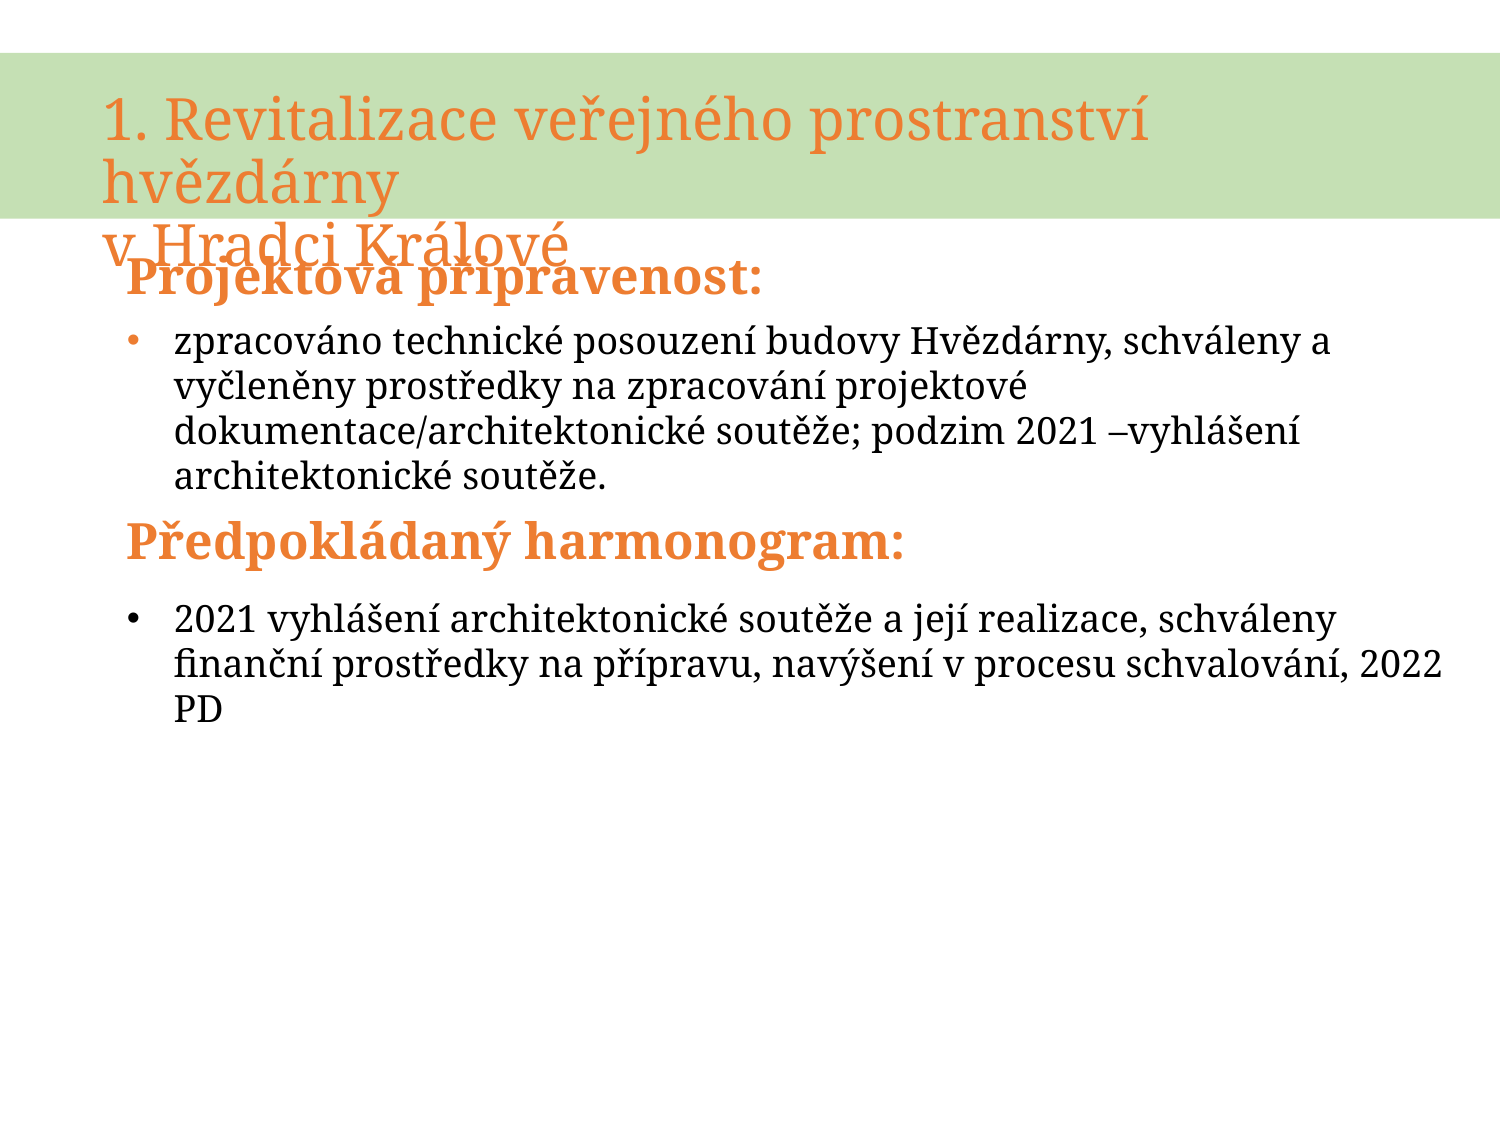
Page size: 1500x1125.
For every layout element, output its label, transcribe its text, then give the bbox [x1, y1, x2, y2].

text_box 1. Revitalizace veřejného prostranství hvězdárny v Hradci Králové [87, 82, 1476, 258]
text_box [0, 52, 1500, 220]
text_box Projektová připravenost: zpracováno technické posouzení budovy Hvězdárny, schváleny a vyčleněny prostředky na zpracování projektové dokumentace/architektonické soutěže; podzim 2021 –vyhlášení architektonické soutěže. Předpokládaný harmonogram: 2021 vyhlášení architektonické soutěže a její realizace, schváleny finanční prostředky na přípravu, navýšení v procesu schvalování, 2022 PD [112, 237, 1471, 1015]
